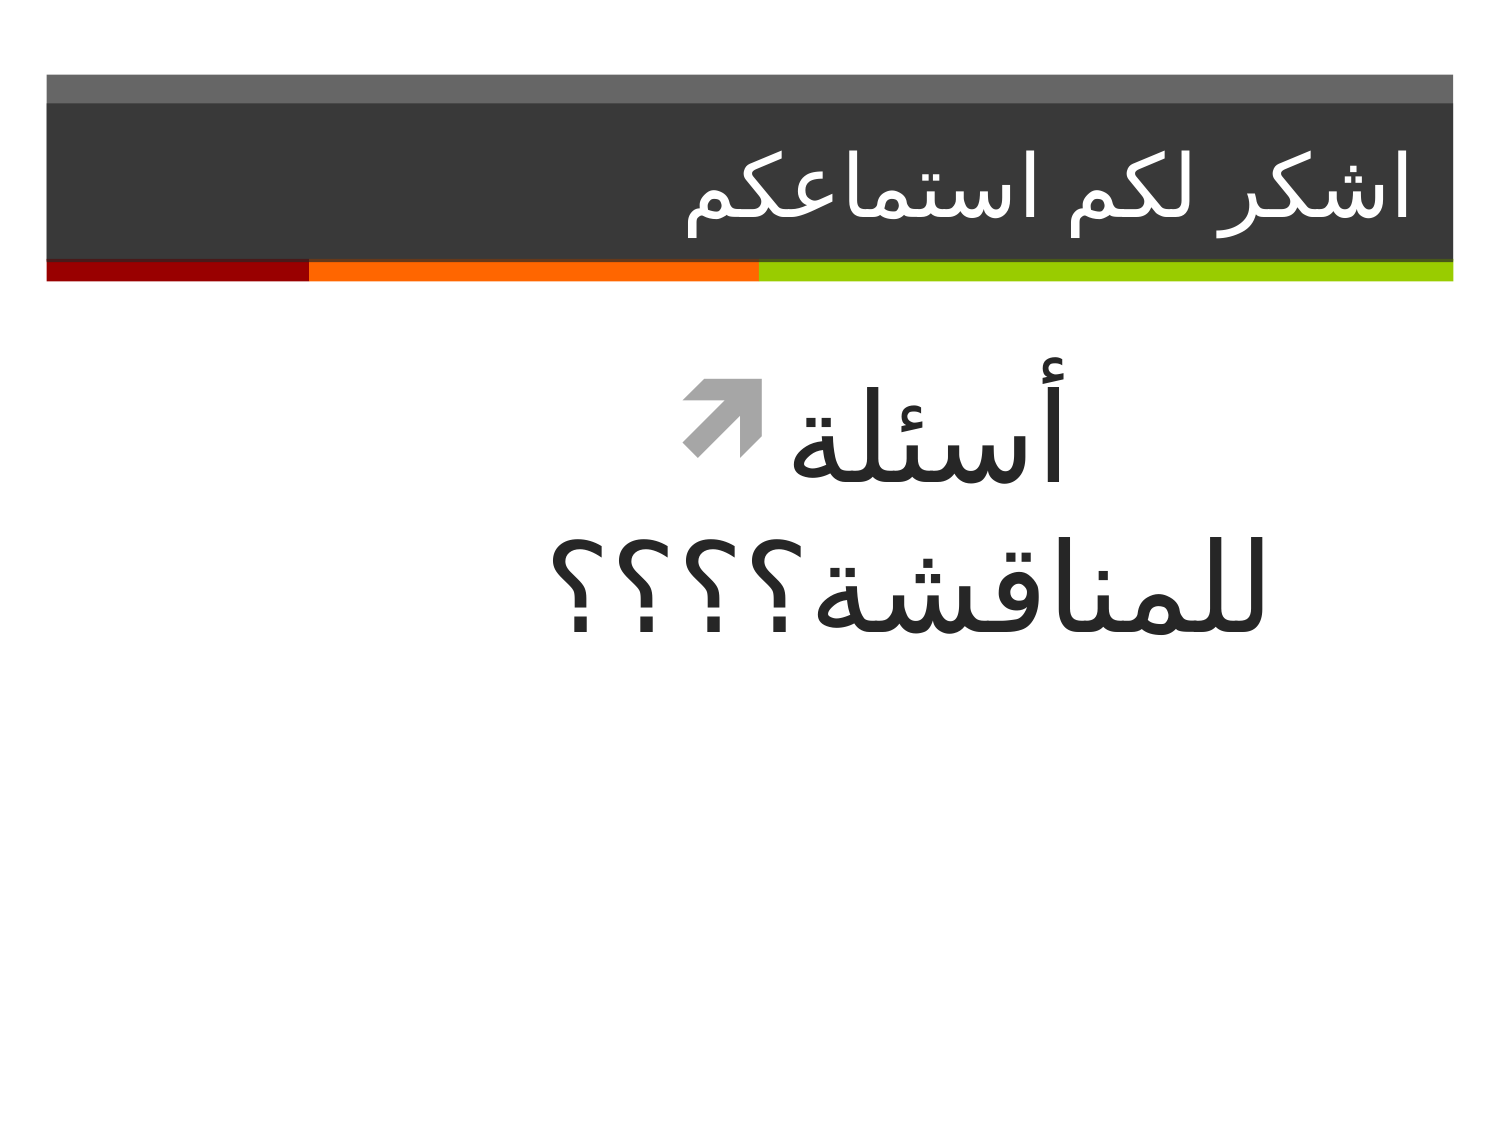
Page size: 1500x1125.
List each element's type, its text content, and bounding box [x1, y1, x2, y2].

list أسئلة للمناقشة؟؟؟؟ [292, 350, 1454, 1005]
title اشكر لكم استماعكم [46, 103, 1454, 263]
